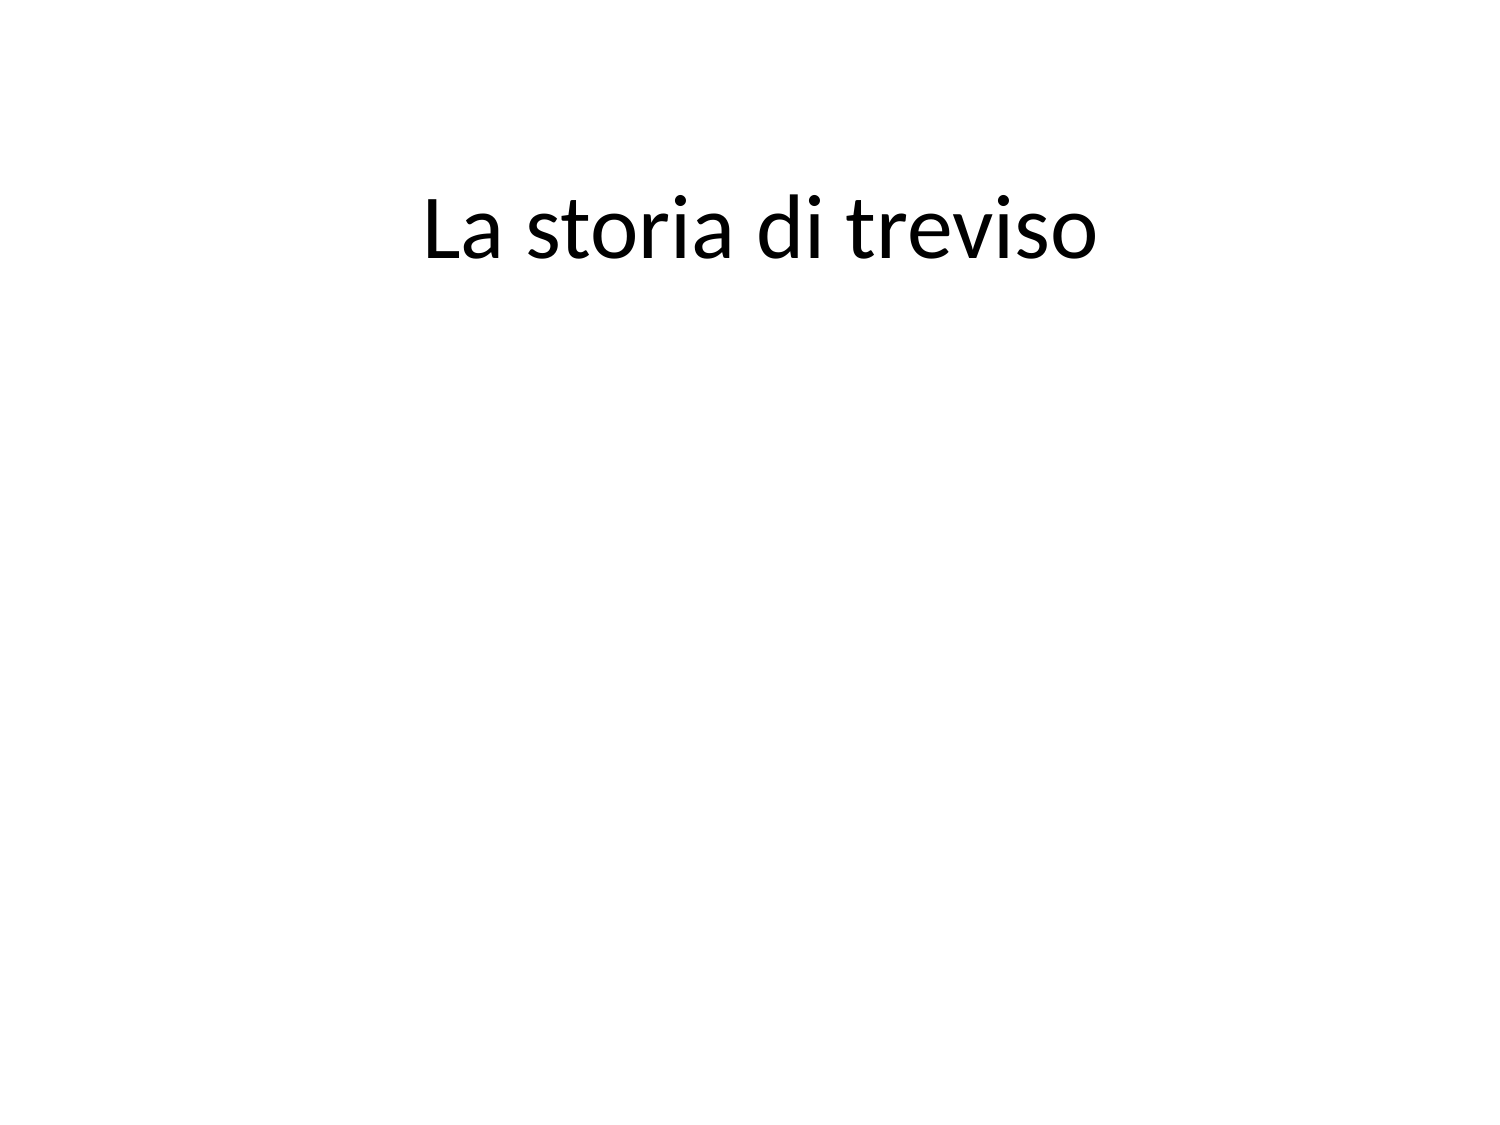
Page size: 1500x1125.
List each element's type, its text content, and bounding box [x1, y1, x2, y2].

title La storia di treviso [123, 101, 1399, 343]
